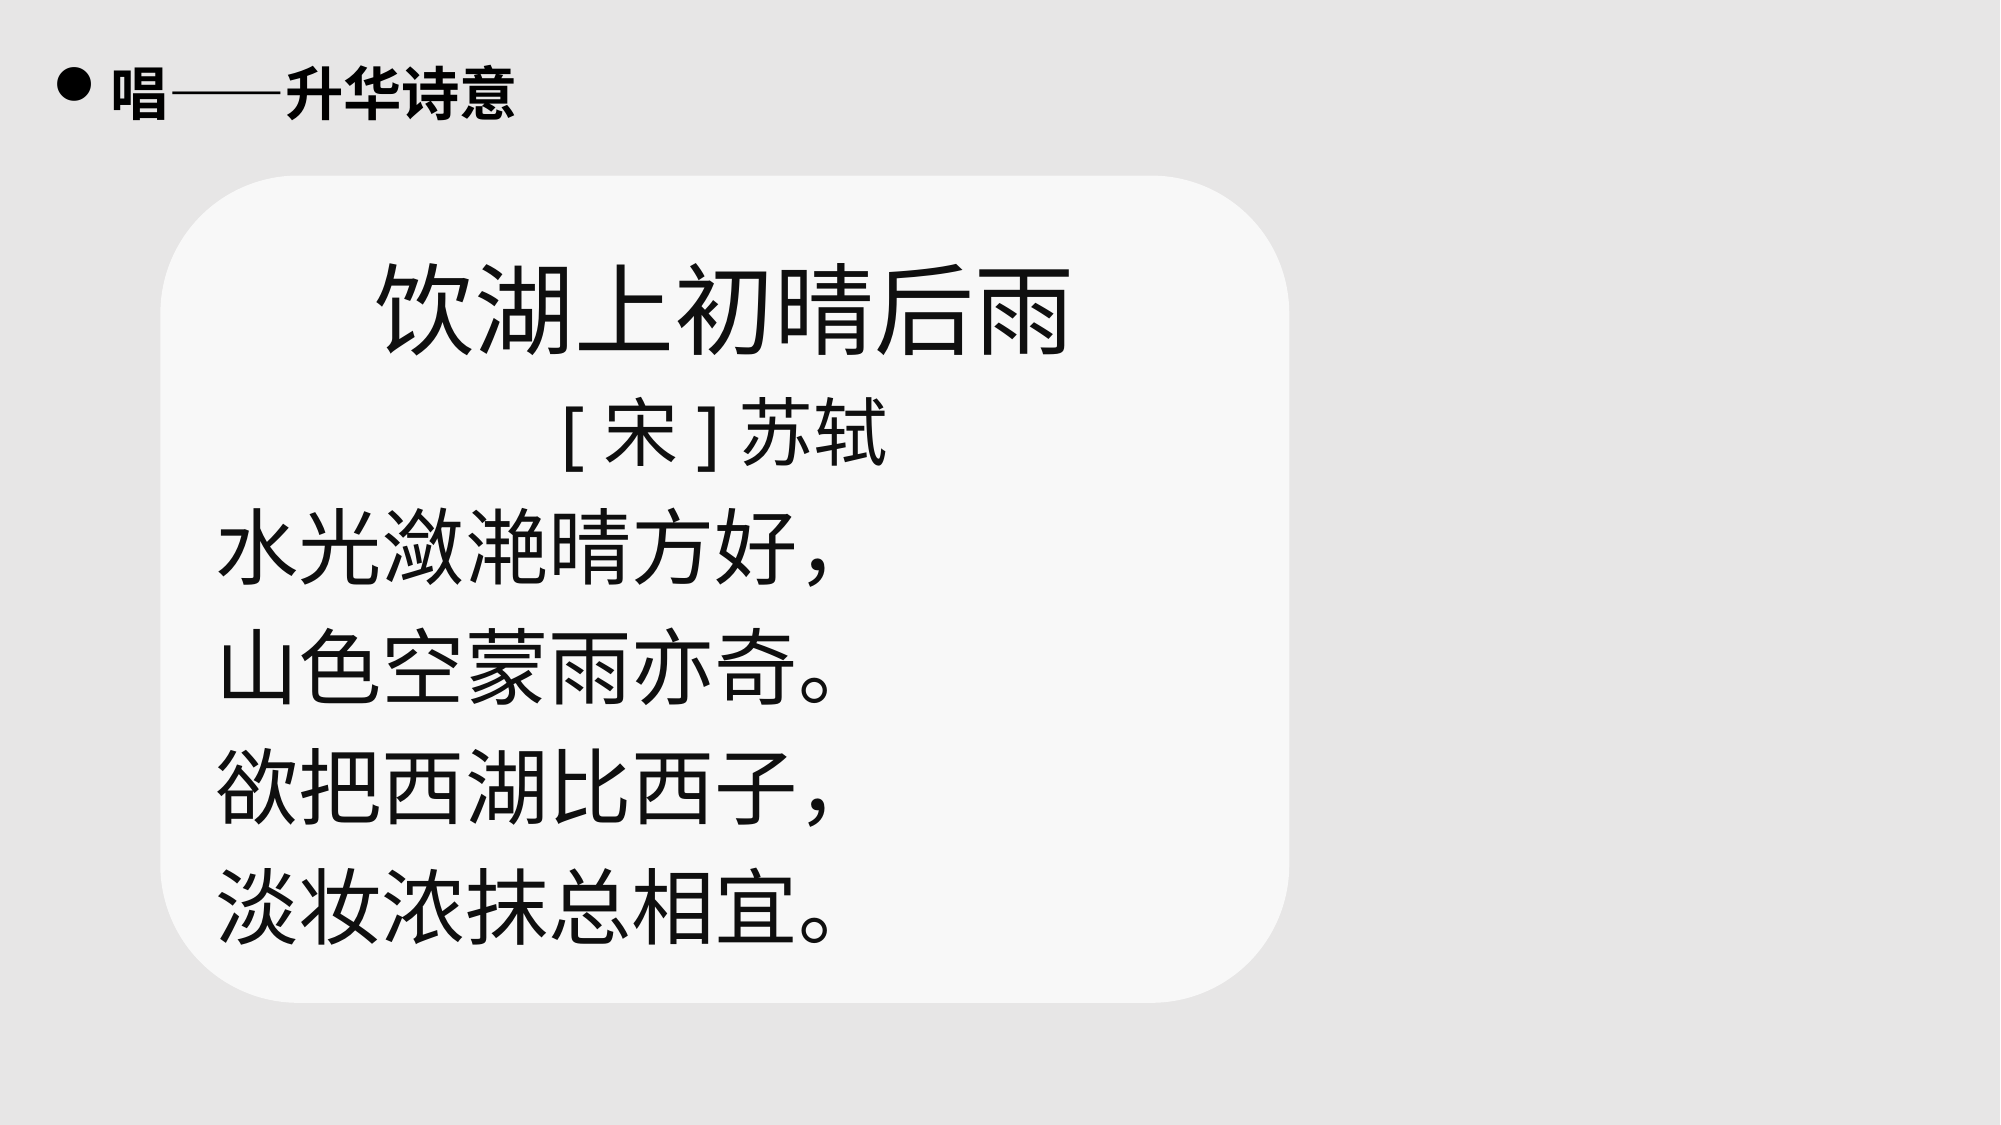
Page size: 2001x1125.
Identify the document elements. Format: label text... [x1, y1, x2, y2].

text_box 饮湖上初晴后雨 [宋]苏轼 水光潋滟晴方好， 山色空蒙雨亦奇。 欲把西湖比西子， 淡妆浓抹总相宜。 [160, 175, 1290, 1003]
text_box 唱——升华诗意 [37, 49, 533, 135]
